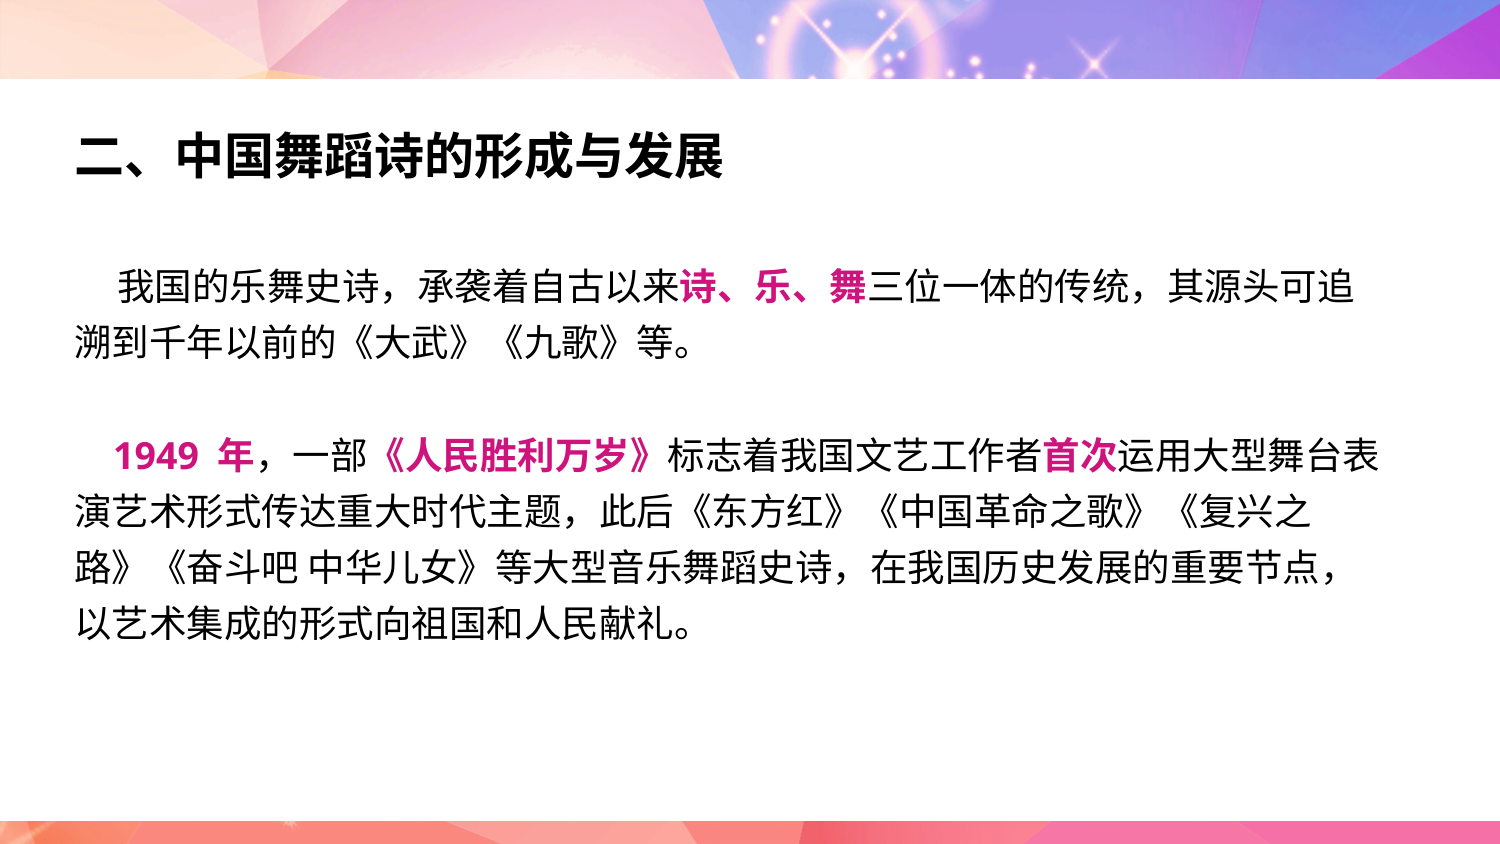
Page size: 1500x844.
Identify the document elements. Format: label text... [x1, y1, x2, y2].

picture [0, 0, 1500, 79]
picture [0, 821, 1500, 844]
text_box 二、中国舞蹈诗的形成与发展 我国的乐舞史诗，承袭着自古以来诗、乐、舞三位一体的传统，其源头可追溯到千年以前的《大武》《九歌》等。 1949 年，一部《人民胜利万岁》标志着我国文艺工作者首次运用大型舞台表演艺术形式传达重大时代主题，此后《东方红》《中国革命之歌》《复兴之路》《奋斗吧 中华儿女》等大型音乐舞蹈史诗，在我国历史发展的重要节点，以艺术集成的形式向祖国和人民献礼。 [59, 117, 1401, 721]
